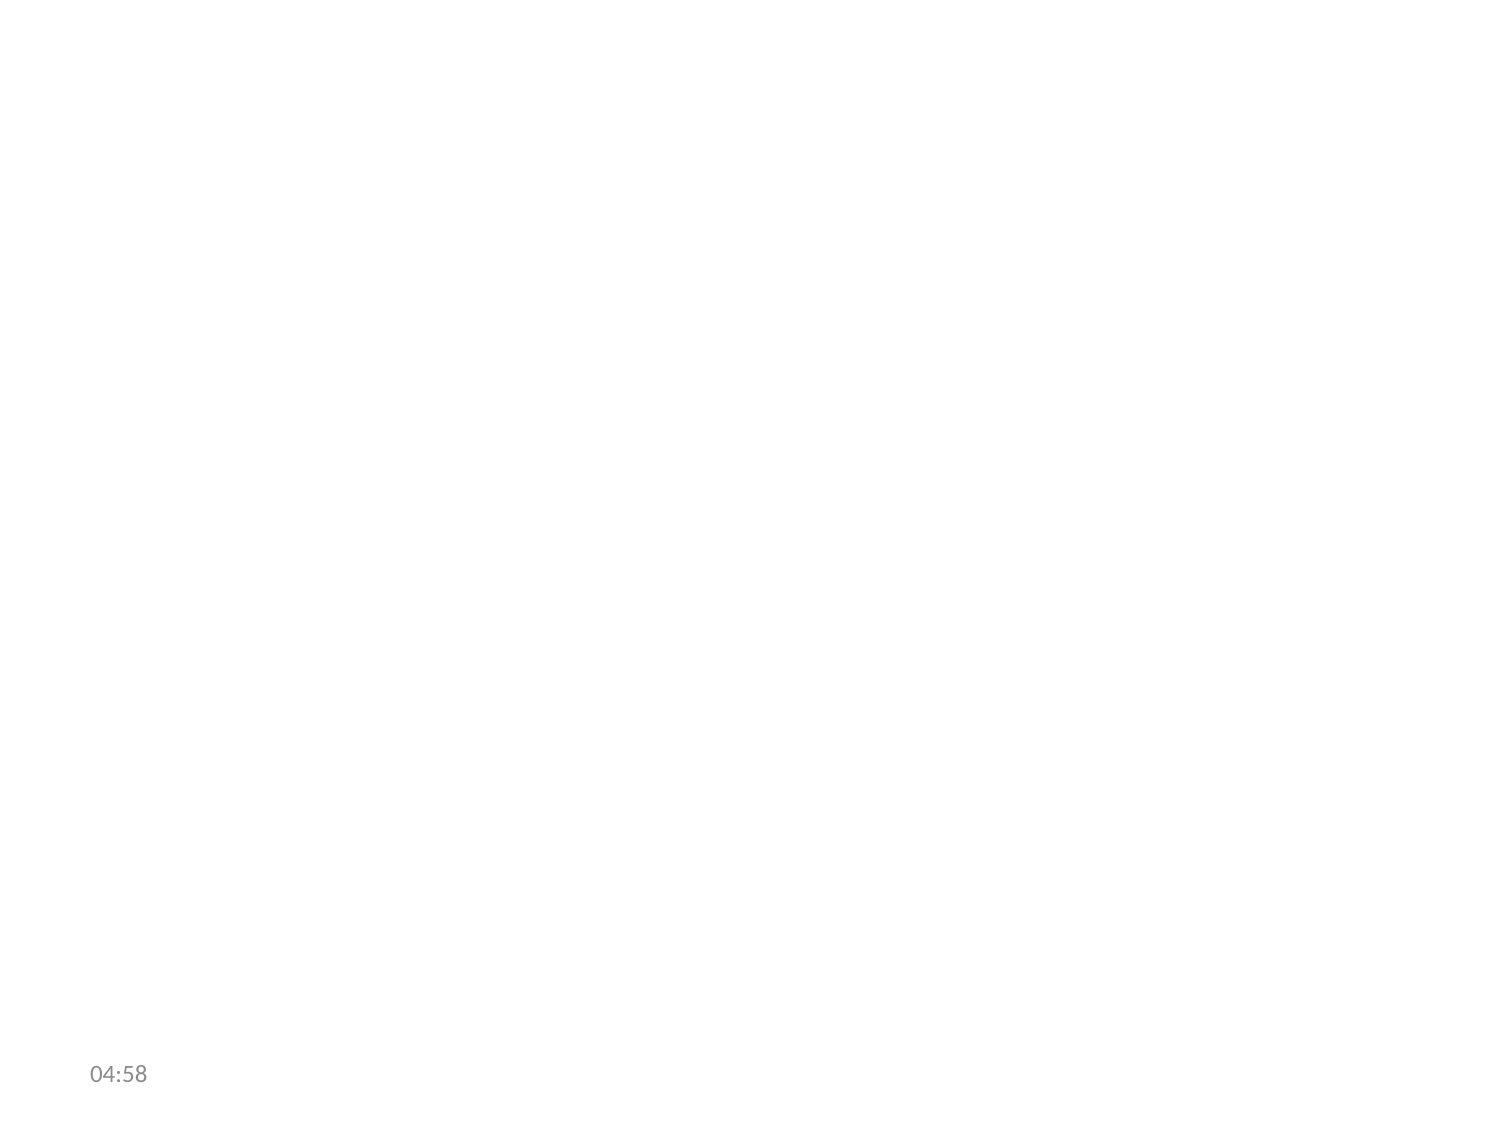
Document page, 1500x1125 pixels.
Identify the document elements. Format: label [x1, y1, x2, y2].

slide_number [75, 1042, 425, 1103]
